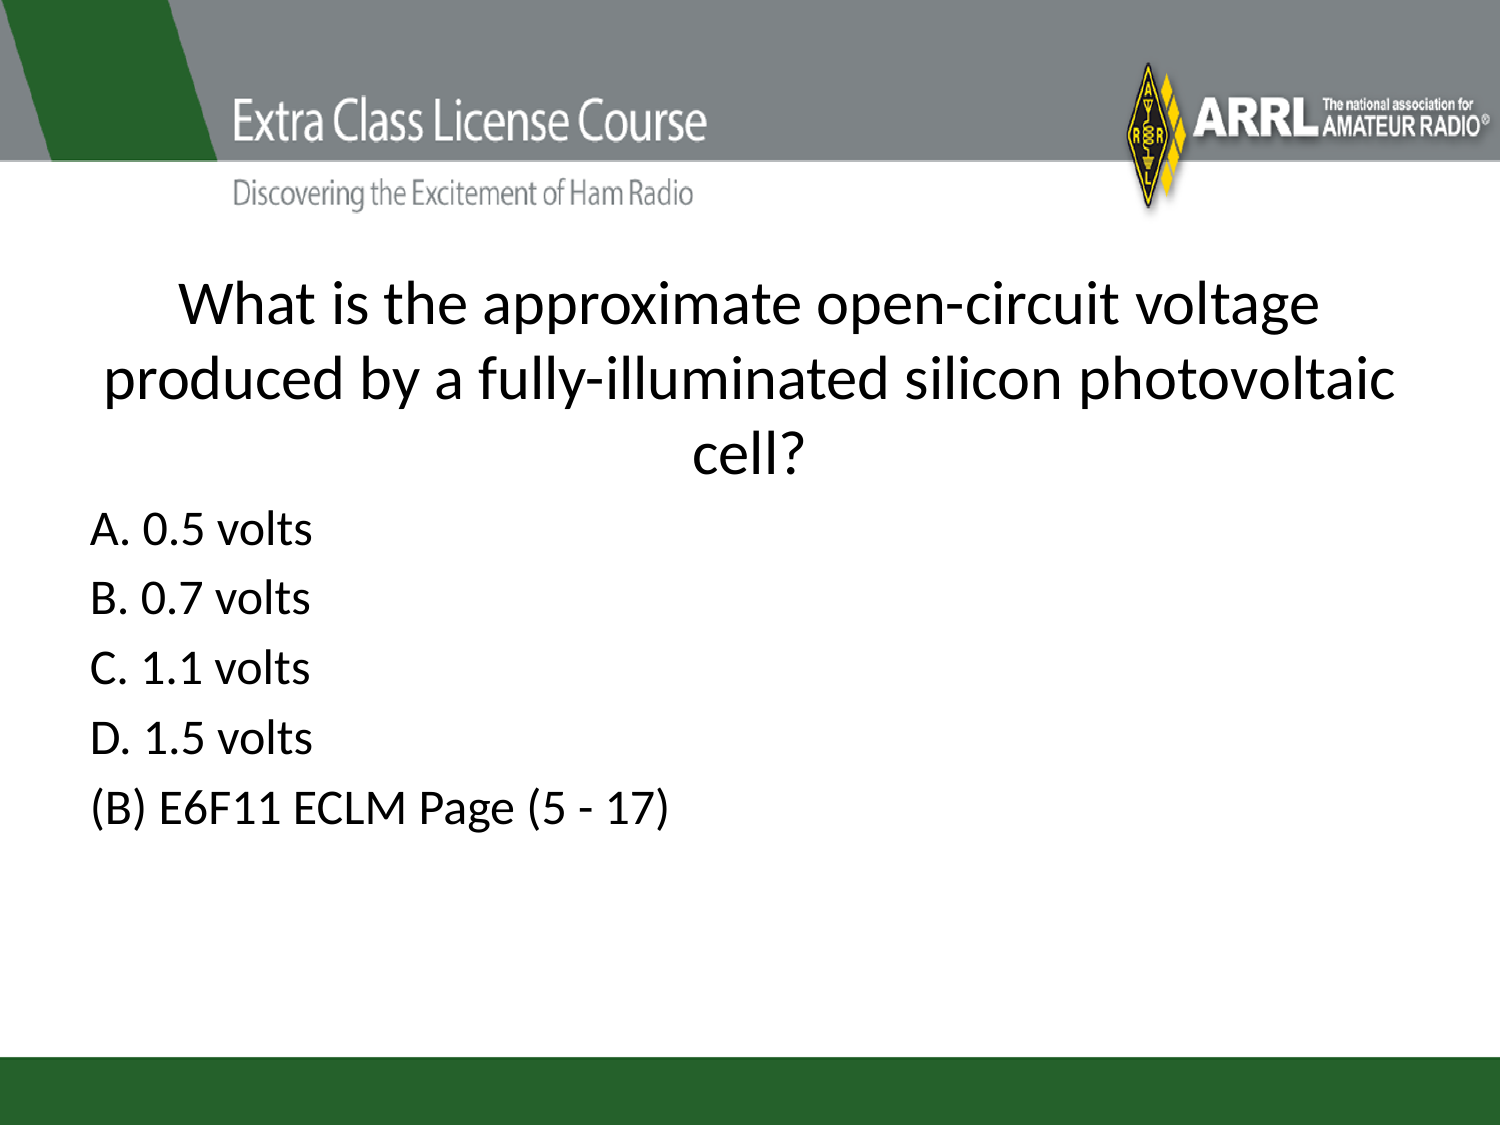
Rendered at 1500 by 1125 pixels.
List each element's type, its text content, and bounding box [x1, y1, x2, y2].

list A. 0.5 volts B. 0.7 volts C. 1.1 volts D. 1.5 volts (B) E6F11 ECLM Page (5 - 17) [75, 487, 1425, 1005]
picture [0, 0, 1500, 1125]
title What is the approximate open-circuit voltage produced by a fully-illuminated silicon photovoltaic cell? [75, 254, 1425, 435]
